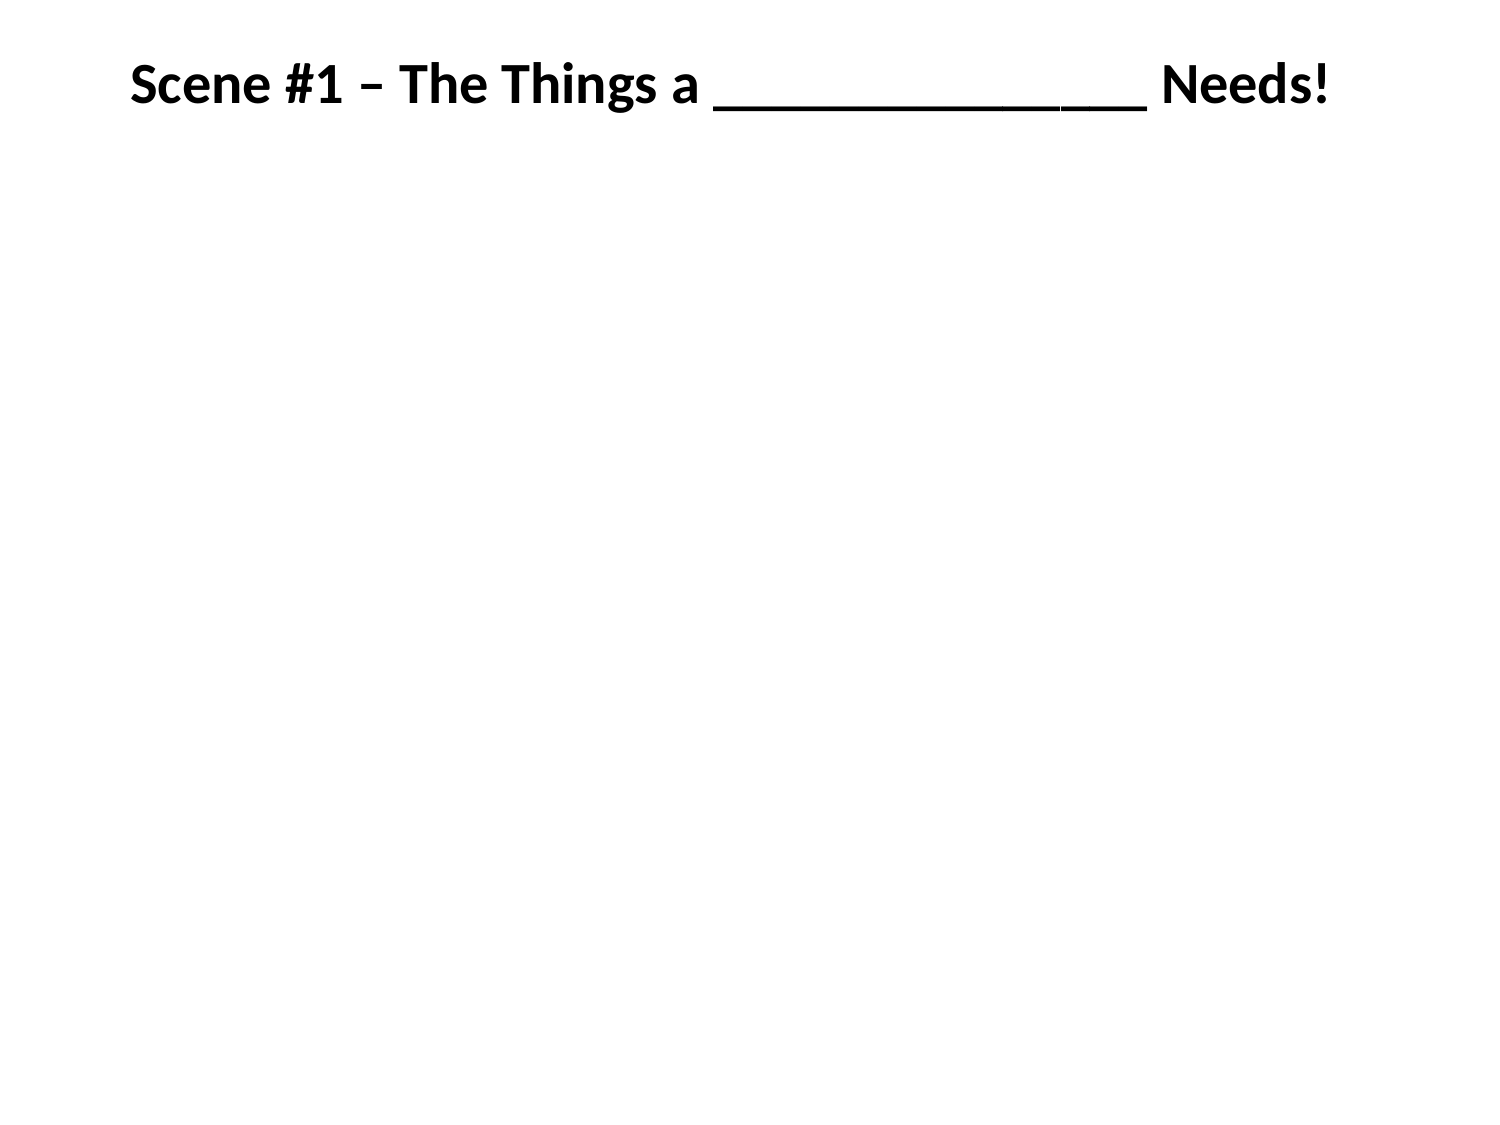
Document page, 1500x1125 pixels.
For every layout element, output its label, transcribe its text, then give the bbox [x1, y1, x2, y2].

text_box Scene #1 – The Things a _______________ Needs! [37, 37, 1425, 123]
